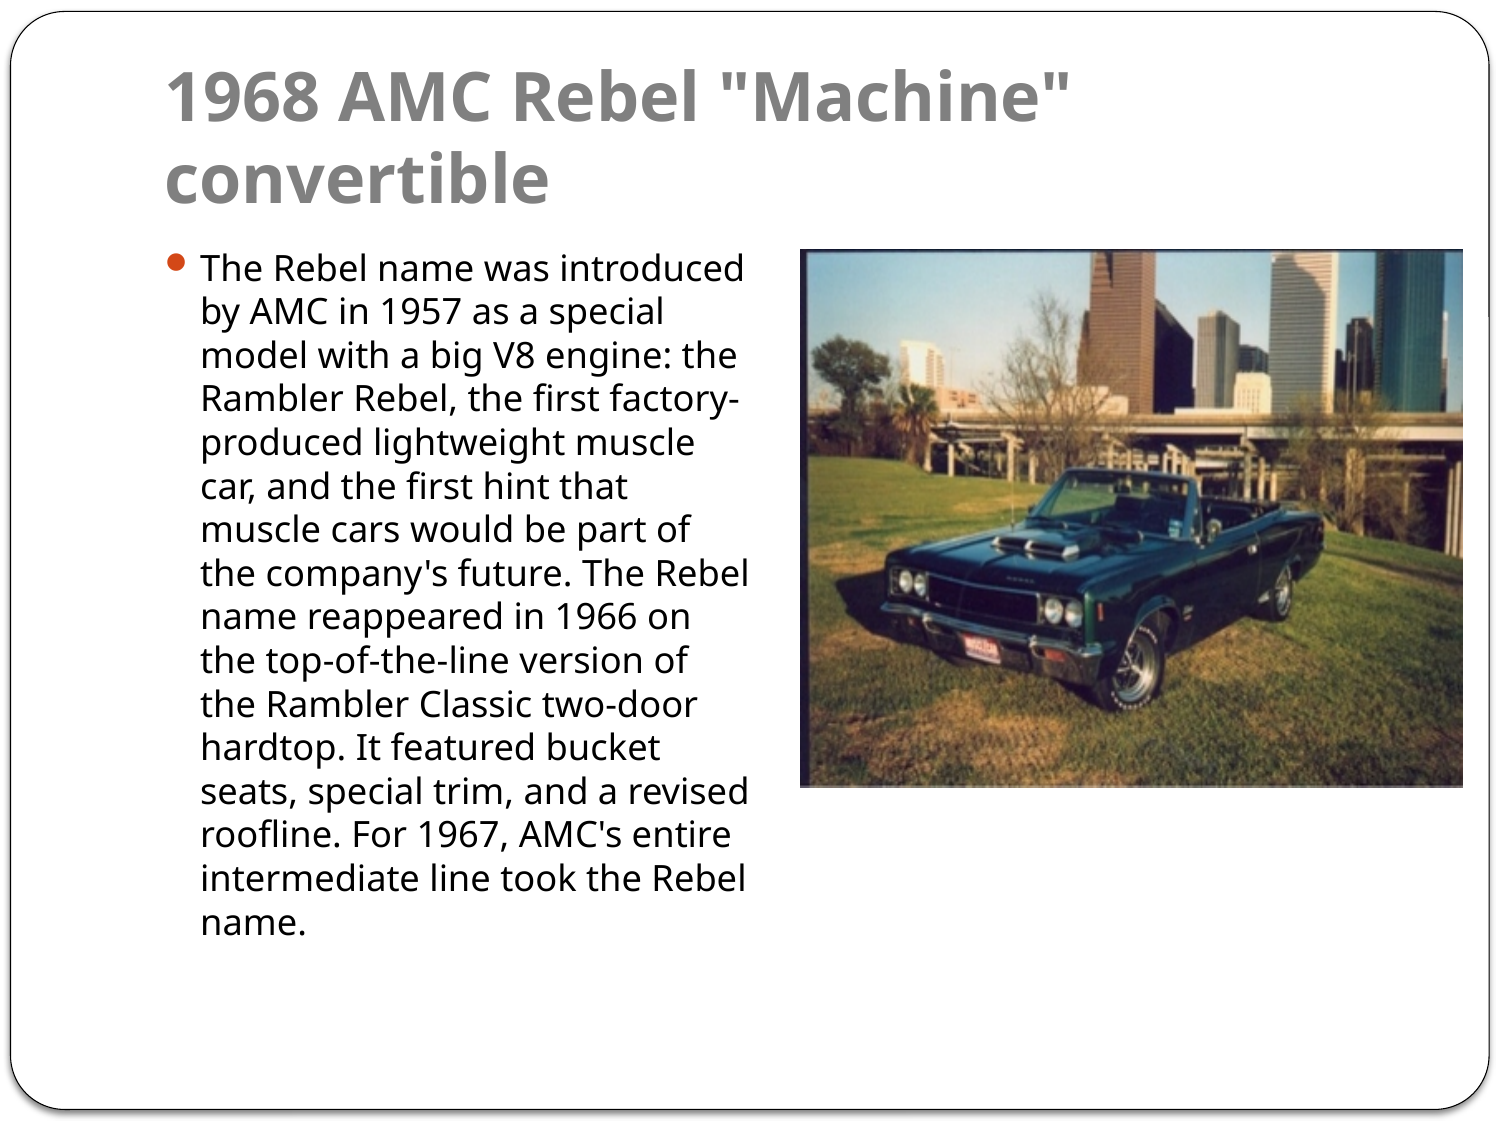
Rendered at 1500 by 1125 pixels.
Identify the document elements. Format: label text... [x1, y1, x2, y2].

picture [799, 249, 1463, 788]
list The Rebel name was introduced by AMC in 1957 as a special model with a big V8 engine: the Rambler Rebel, the first factory-produced lightweight muscle car, and the first hint that muscle cars would be part of the company's future. The Rebel name reappeared in 1966 on the top-of-the-line version of the Rambler Classic two-door hardtop. It featured bucket seats, special trim, and a revised roofline. For 1967, AMC's entire intermediate line took the Rebel name. [150, 237, 765, 988]
title 1968 AMC Rebel "Machine" convertible [150, 45, 1425, 233]
